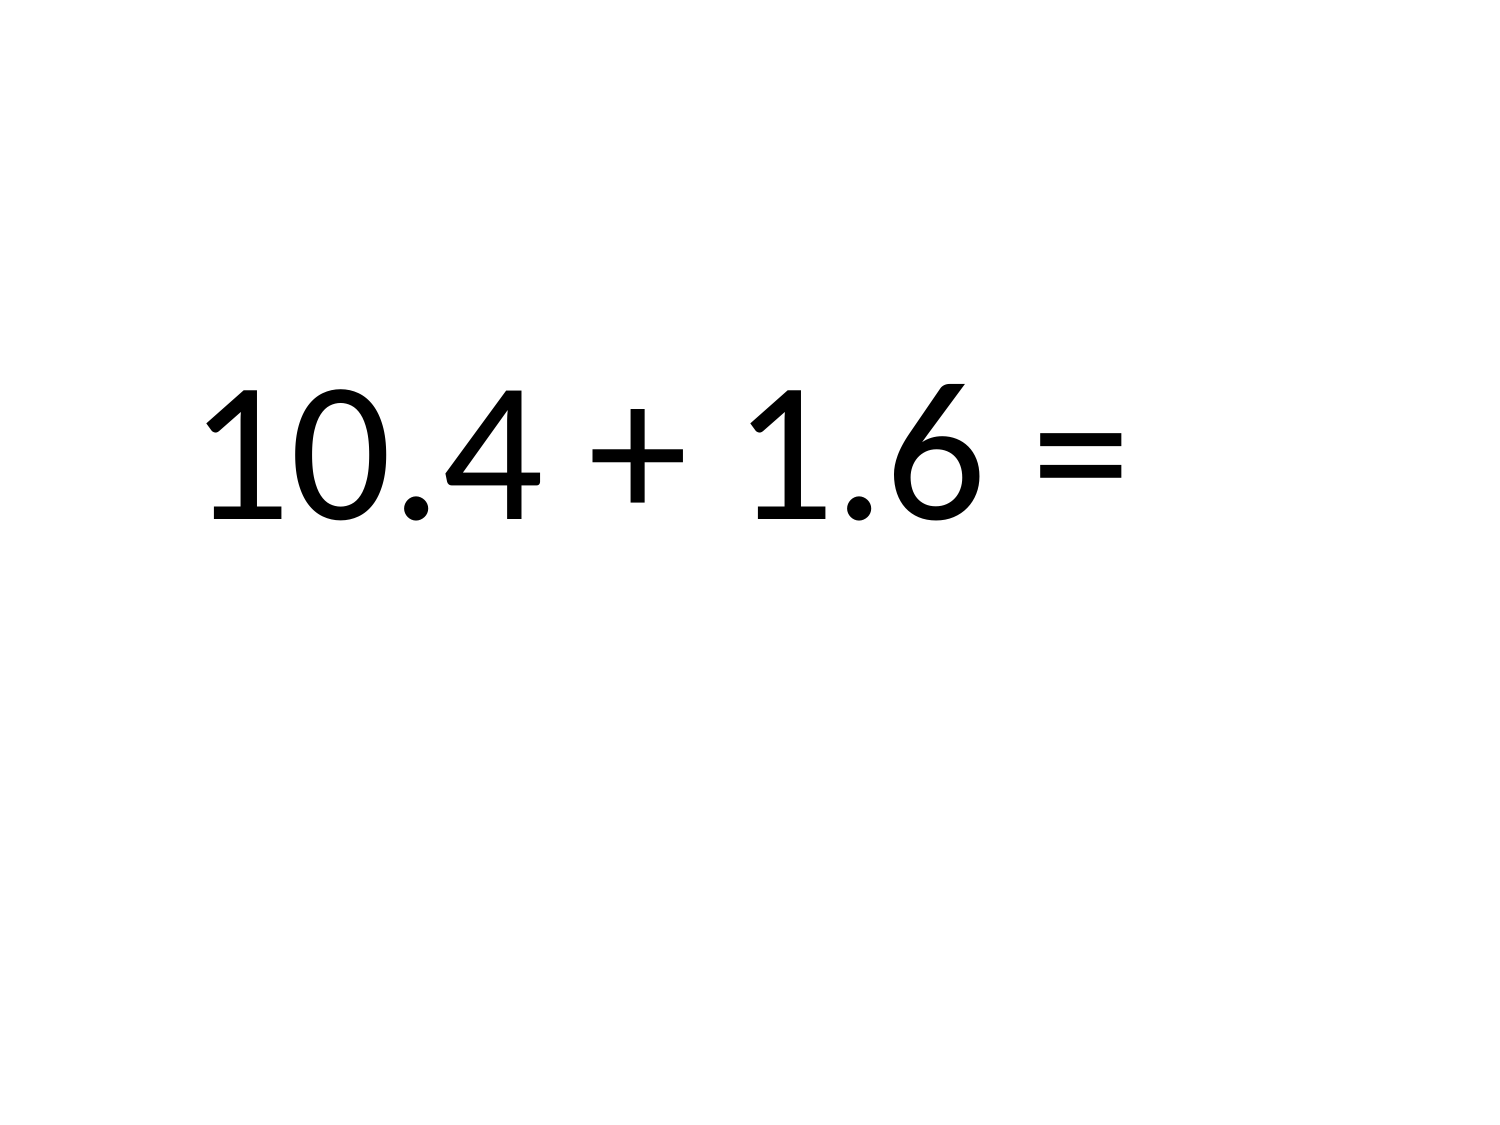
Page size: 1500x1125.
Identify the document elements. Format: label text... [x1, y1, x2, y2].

text_box 10.4 + 1.6 = [174, 312, 1225, 568]
